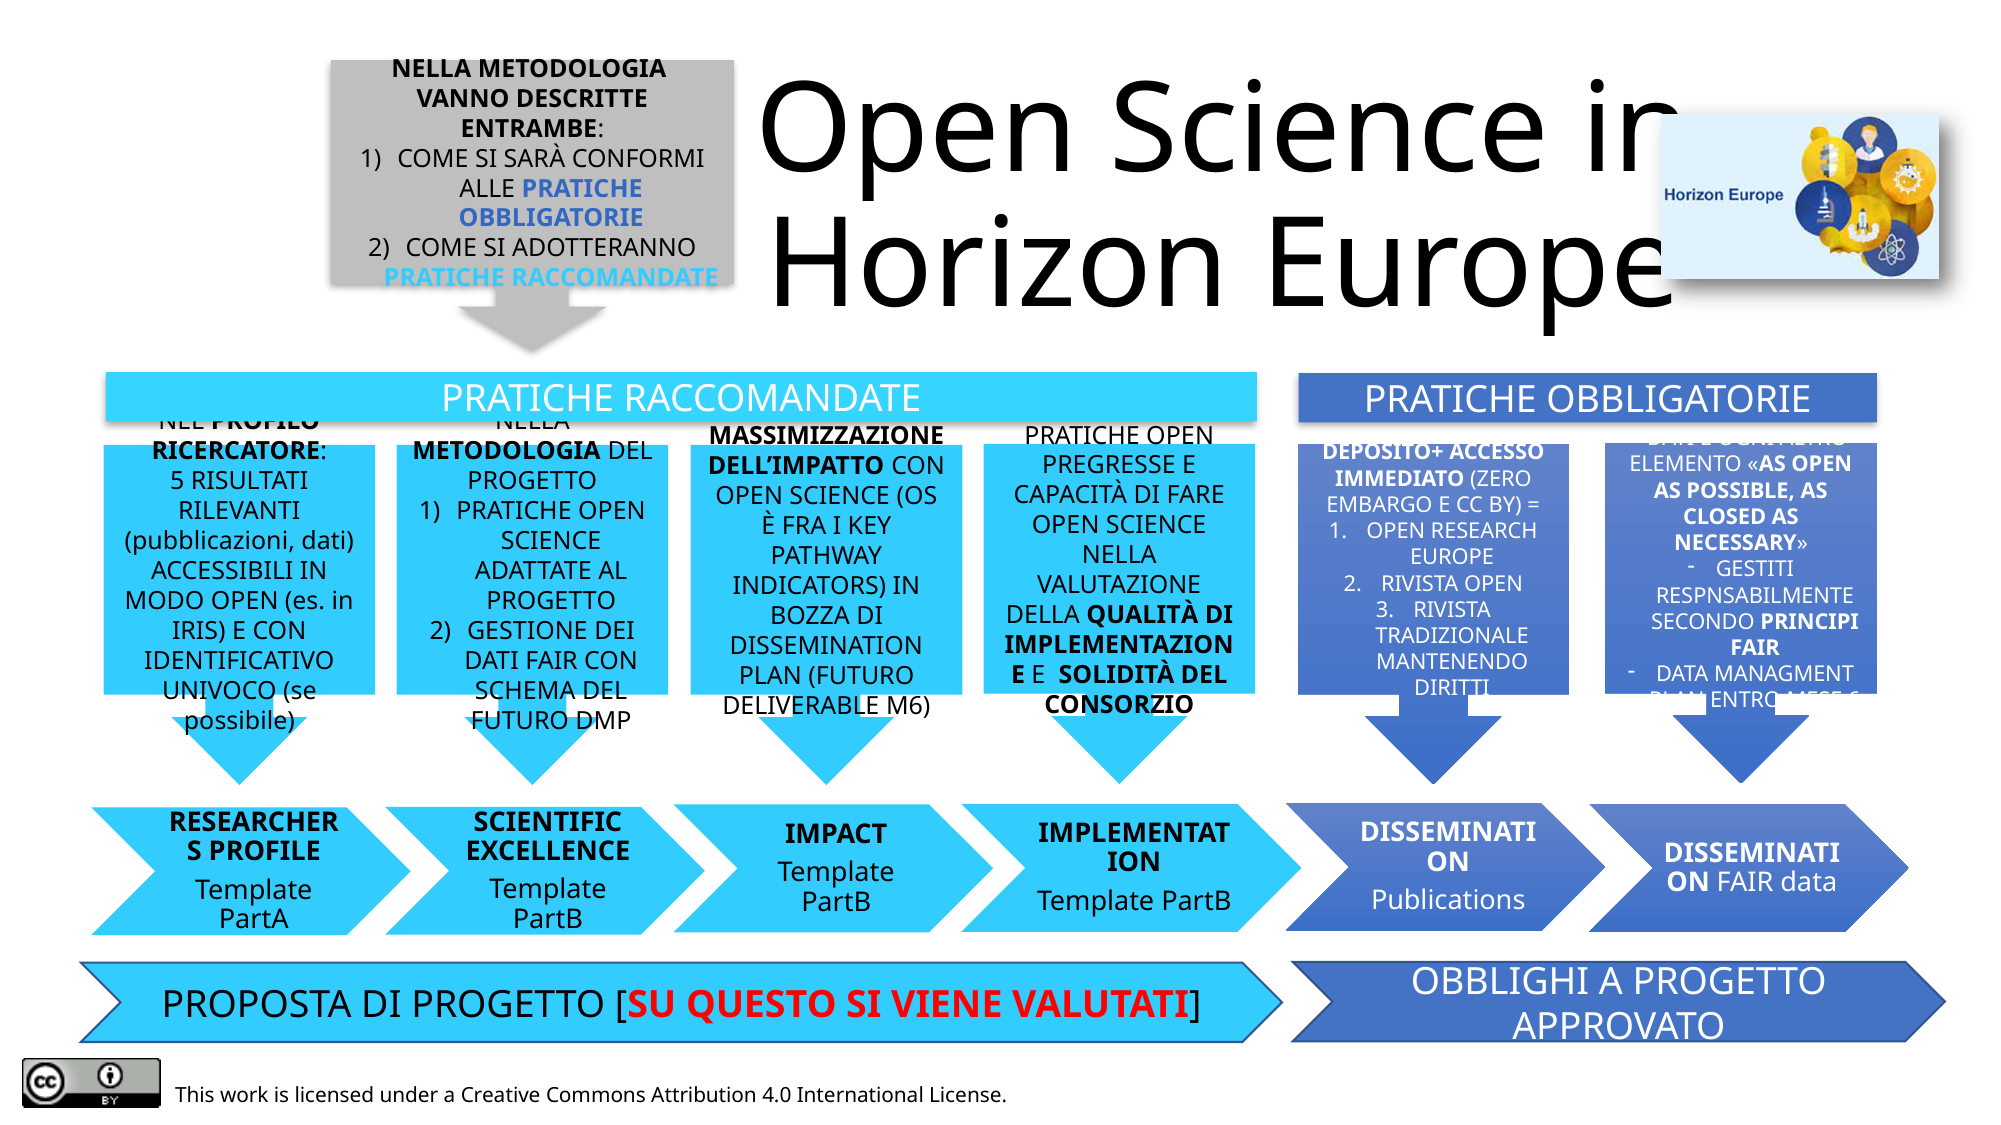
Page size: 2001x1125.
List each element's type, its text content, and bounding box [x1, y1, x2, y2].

text_box This work is licensed under a Creative Commons Attribution 4.0 International License. [160, 1074, 1396, 1125]
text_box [385, 806, 705, 935]
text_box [1589, 803, 1909, 932]
text_box PRATICHE OPEN PREGRESSE E CAPACITÀ DI FARE OPEN SCIENCE NELLA VALUTAZIONE DELLA QUALITÀ DI IMPLEMENTAZIONE E SOLIDITÀ DEL CONSORZIO [983, 443, 1256, 785]
text_box MASSIMIZZAZIONE DELL’IMPATTO CON OPEN SCIENCE (OS È FRA I KEY PATHWAY INDICATORS) IN BOZZA DI DISSEMINATION PLAN (FUTURO DELIVERABLE M6) [690, 444, 963, 786]
text_box NELLA METODOLOGIA DEL PROGETTO PRATICHE OPEN SCIENCE ADATTATE AL PROGETTO GESTIONE DEI DATI FAIR CON SCHEMA DEL FUTURO DMP [396, 444, 669, 786]
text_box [961, 803, 1302, 932]
text_box DEPOSITO+ ACCESSO IMMEDIATO (ZERO EMBARGO E CC BY) = OPEN RESEARCH EUROPE RIVISTA OPEN RIVISTA TRADIZIONALE MANTENENDO DIRITTI [1297, 444, 1570, 785]
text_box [673, 804, 994, 933]
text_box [91, 807, 411, 936]
text_box NEL PROFILO RICERCATORE: 5 RISULTATI RILEVANTI (pubblicazioni, dati) ACCESSIBILI IN MODO OPEN (es. in IRIS) E CON IDENTIFICATIVO UNIVOCO (se possibile) [103, 444, 376, 786]
text_box PRATICHE RACCOMANDATE [105, 371, 1258, 422]
title Open Science in Horizon Europe [673, 0, 1773, 341]
text_box NELLA METODOLOGIA VANNO DESCRITTE ENTRAMBE: COME SI SARÀ CONFORMI ALLE PRATICHE OBBLIGATORIE COME SI ADOTTERANNO PRATICHE RACCOMANDATE [330, 60, 734, 351]
picture [1640, 93, 1981, 321]
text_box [1285, 803, 1589, 931]
text_box PROPOSTA DI PROGETTO [SU QUESTO SI VIENE VALUTATI] [78, 961, 1284, 1044]
text_box OBBLIGHI A PROGETTO APPROVATO [1290, 960, 1947, 1043]
text_box - DATI E OGNI ALTRO ELEMENTO «AS OPEN AS POSSIBLE, AS CLOSED AS NECESSARY» GESTITI RESPNSABILMENTE SECONDO PRINCIPI FAIR DATA MANAGMENT PLAN ENTRO MESE 6 [1605, 443, 1877, 784]
picture [22, 1058, 161, 1108]
text_box PRATICHE OBBLIGATORIE [1298, 372, 1878, 423]
